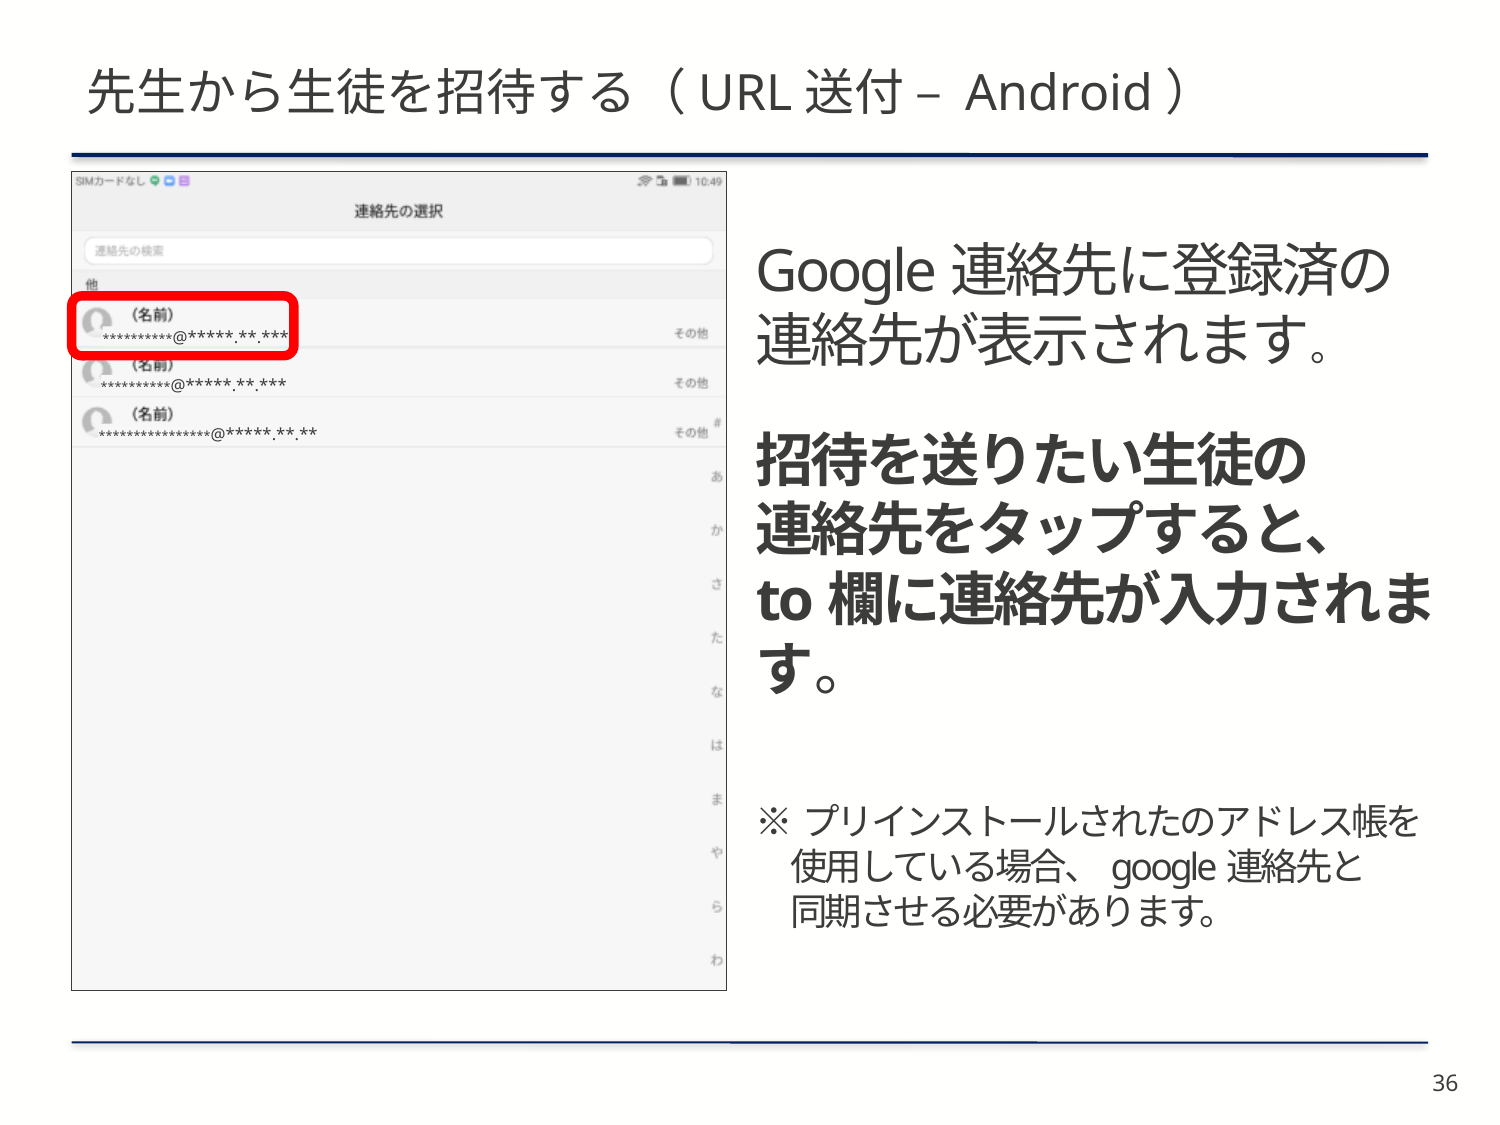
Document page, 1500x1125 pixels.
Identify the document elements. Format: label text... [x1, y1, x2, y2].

slide_number 36 [1417, 1055, 1489, 1113]
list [71, 170, 727, 991]
title 先生から生徒を招待する（URL送付 – Android） [71, 37, 1429, 143]
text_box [120, 326, 295, 445]
text_box Google連絡先に登録済の 連絡先が表示されます。 招待を送りたい生徒の 連絡先をタップすると、 to欄に連絡先が入力されます。 ※プリインストールされたのアドレス帳を 使用している場合、google連絡先と 同期させる必要があります。 [749, 160, 1500, 1007]
